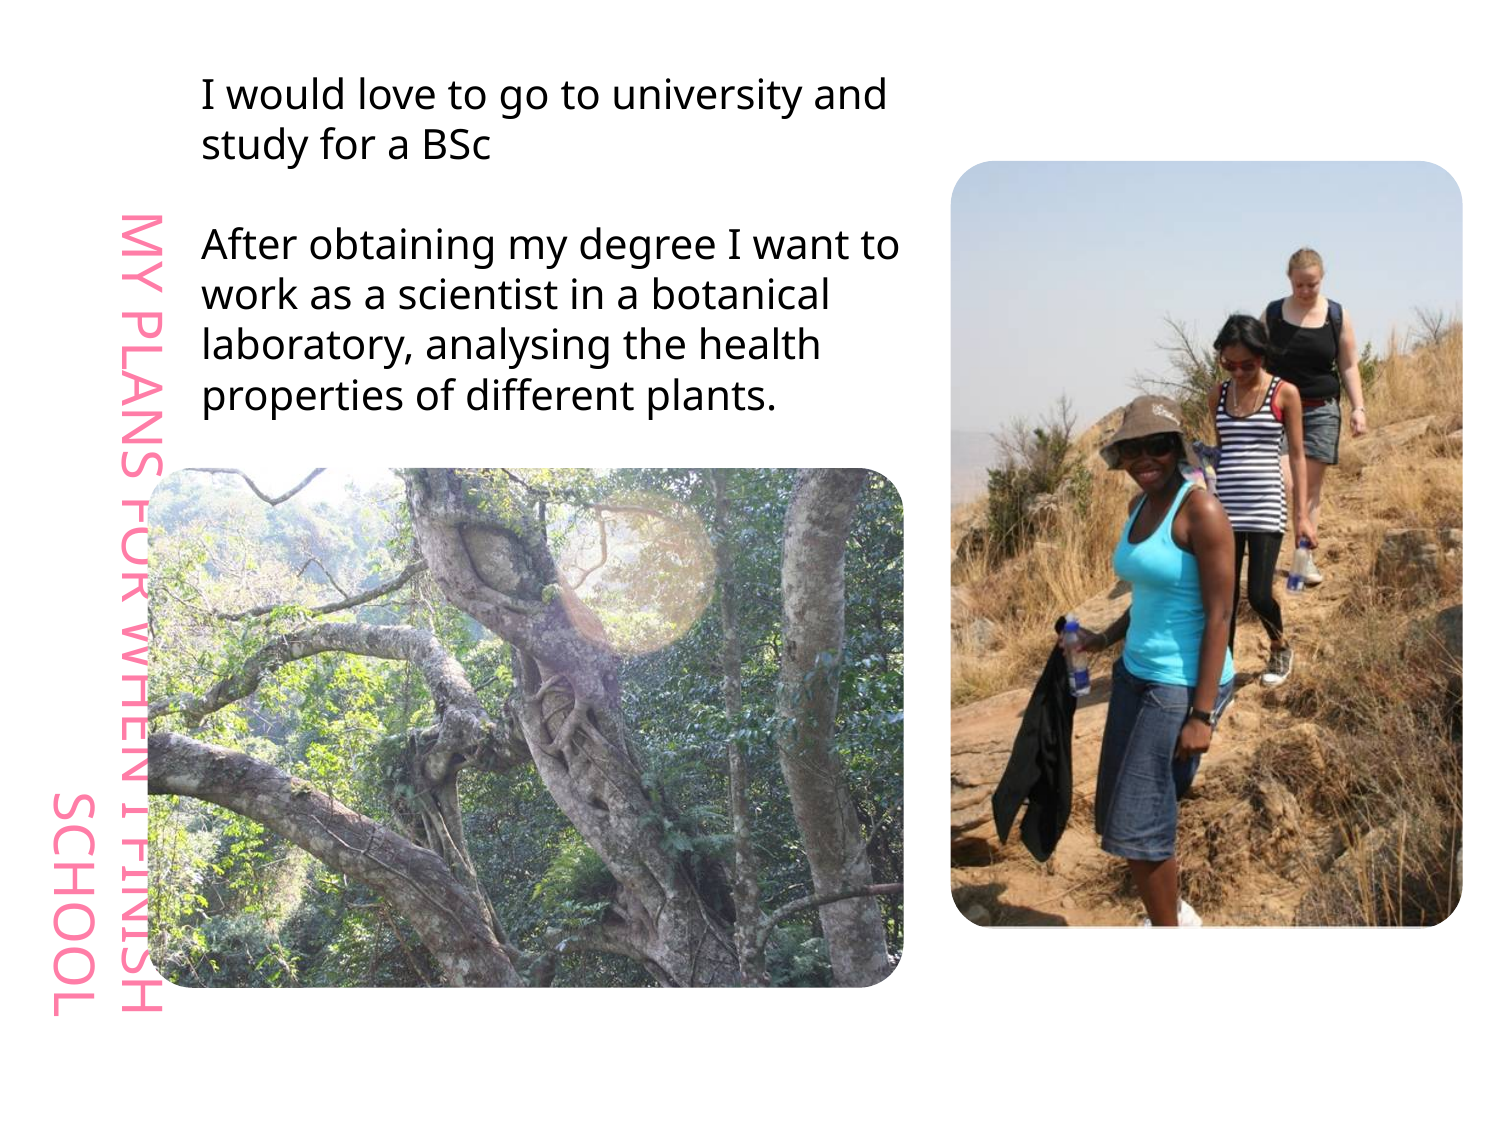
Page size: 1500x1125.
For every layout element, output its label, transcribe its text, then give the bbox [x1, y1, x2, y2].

picture [950, 160, 1463, 929]
title My plans for when I finish school [36, 60, 186, 1036]
list I would love to go to university and study for a BSc After obtaining my degree I want to work as a scientist in a botanical laboratory, analysing the health properties of different plants. [186, 60, 975, 468]
picture [147, 467, 904, 988]
